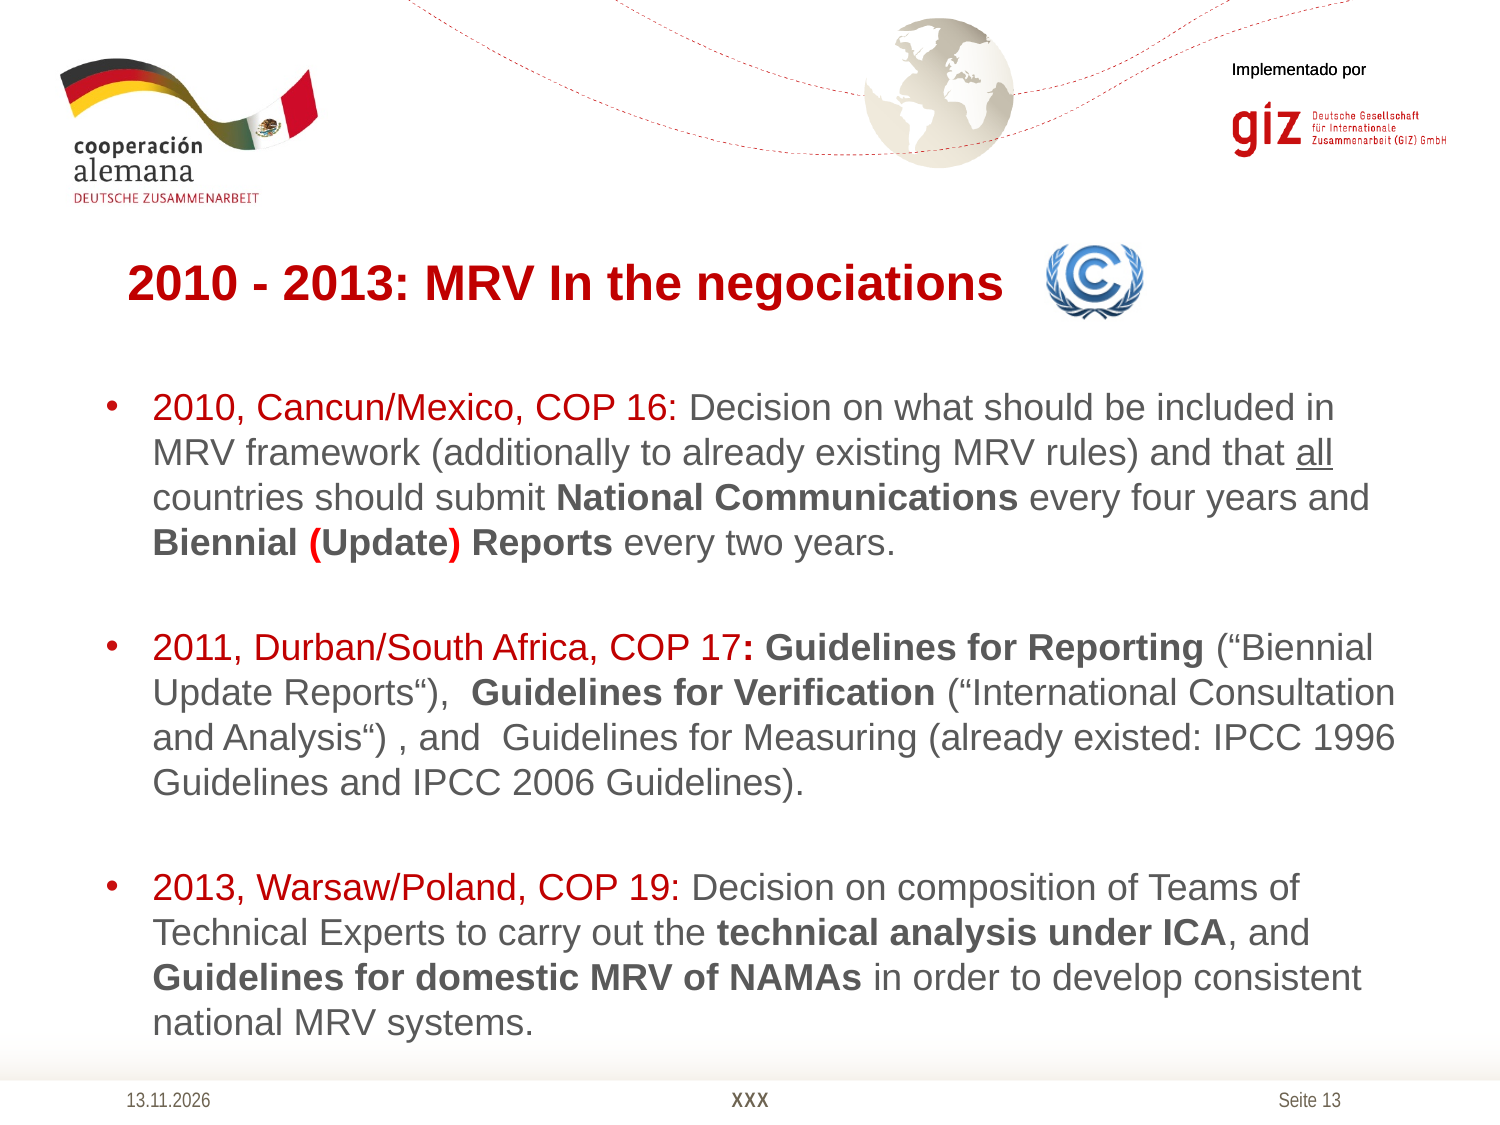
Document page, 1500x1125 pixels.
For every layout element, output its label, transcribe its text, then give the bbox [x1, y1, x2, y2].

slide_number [111, 1079, 325, 1121]
picture [0, 0, 1500, 277]
picture [1036, 230, 1147, 330]
picture [0, 959, 1500, 1081]
footer XXX [469, 1079, 1031, 1121]
title 2010 - 2013: MRV In the negociations [111, 243, 1389, 345]
list 2010, Cancun/Mexico, COP 16: Decision on what should be included in MRV framework (additionally to already existing MRV rules) and that all countries should submit National Communications every four years and Biennial (Update) Reports every two years. 2011, Durban/South Africa, COP 17: Guidelines for Reporting (“Biennial Update Reports“), Guidelines for Verification (“International Consultation and Analysis“) , and Guidelines for Measuring (already existed: IPCC 1996 Guidelines and IPCC 2006 Guidelines). 2013, Warsaw/Poland, COP 19: Decision on composition of Teams of Technical Experts to carry out the technical analysis under ICA, and Guidelines for domestic MRV of NAMAs in order to develop consistent national MRV systems. [90, 375, 1413, 1035]
